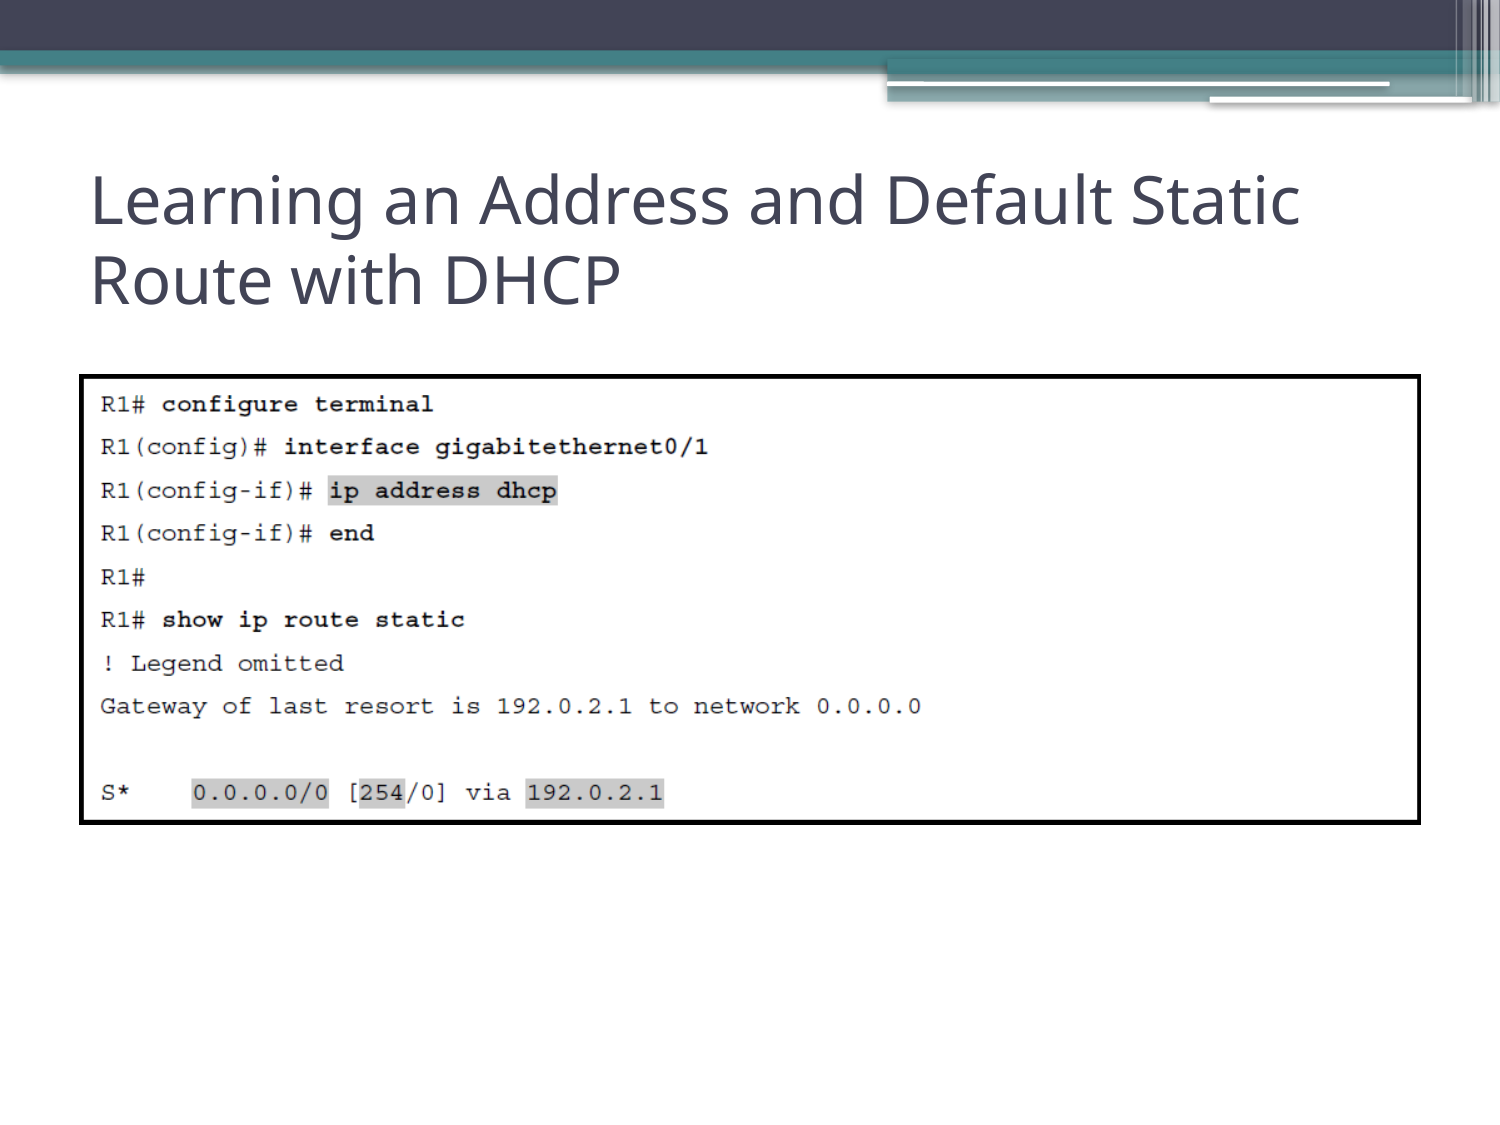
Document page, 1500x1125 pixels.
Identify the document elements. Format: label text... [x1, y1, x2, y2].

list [78, 374, 1421, 826]
title Learning an Address and Default Static Route with DHCP [75, 149, 1425, 325]
